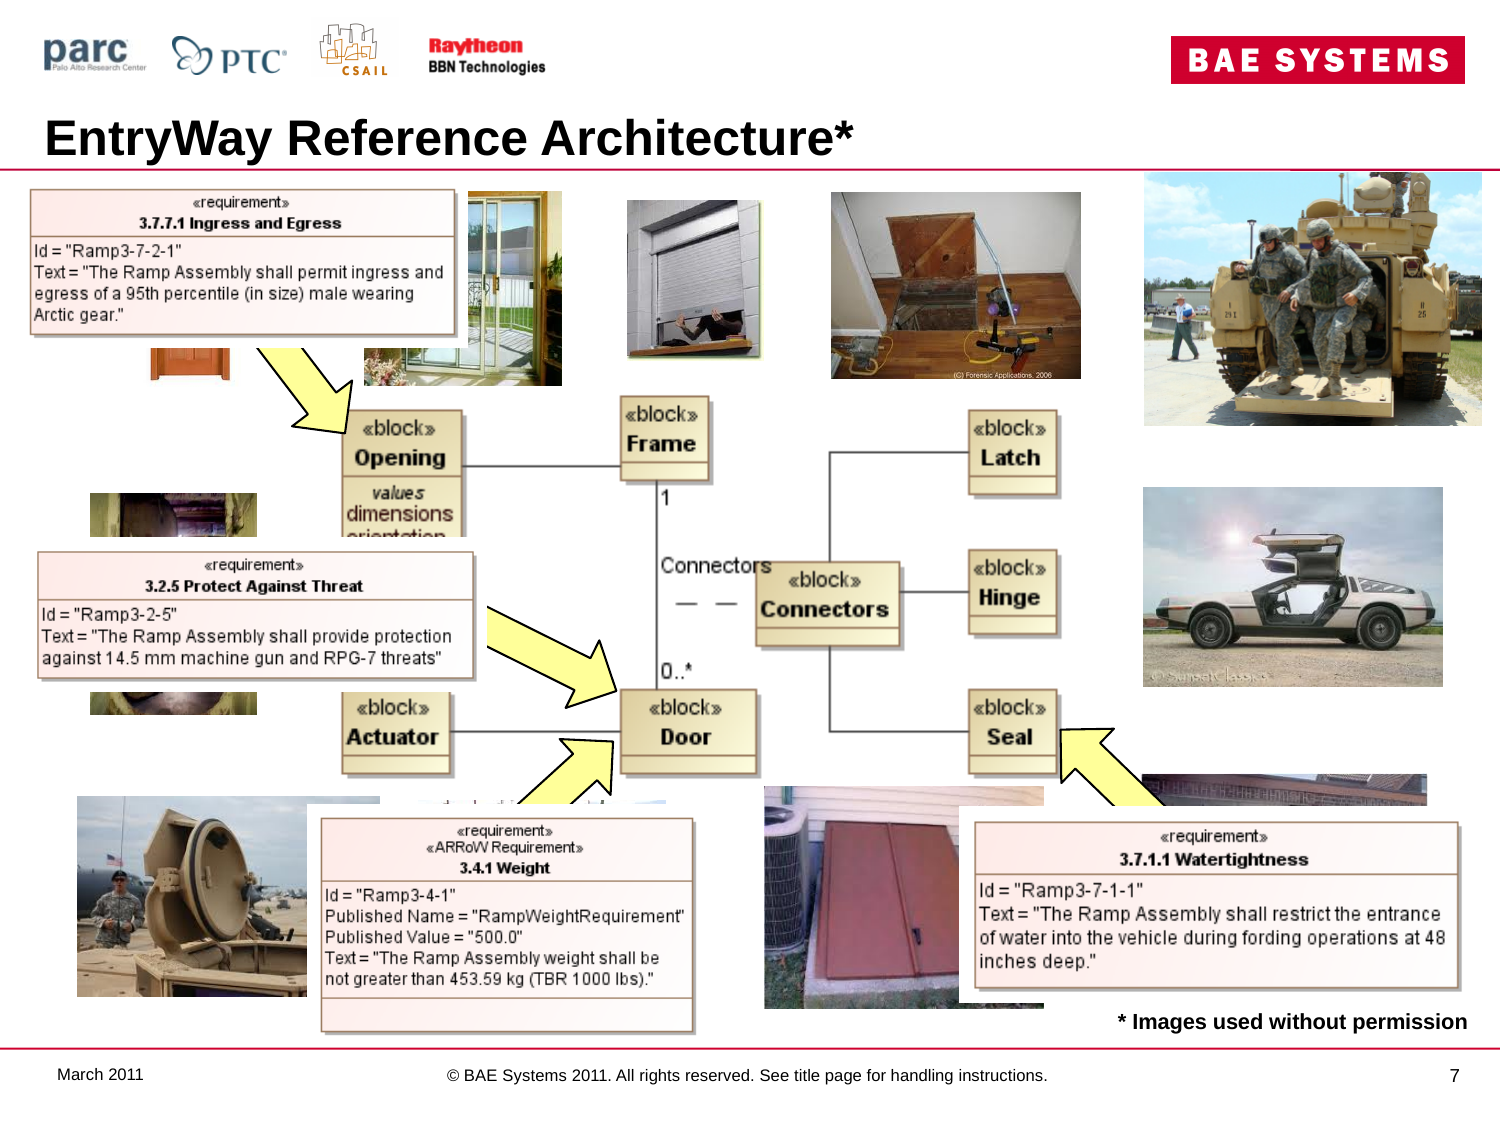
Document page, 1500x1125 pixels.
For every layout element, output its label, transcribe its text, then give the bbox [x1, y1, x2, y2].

picture [423, 30, 551, 73]
picture [23, 492, 487, 716]
picture [311, 17, 399, 73]
picture [77, 795, 706, 1045]
slide_number 7 [1124, 1055, 1476, 1109]
text_box [1080, 728, 1136, 805]
picture [1171, 36, 1465, 84]
text_box * Images used without permission [1102, 1000, 1483, 1042]
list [322, 376, 1076, 793]
picture [172, 36, 287, 73]
title EntryWay Reference Architecture* [44, 73, 1405, 168]
picture [44, 39, 147, 71]
picture [627, 199, 765, 362]
footer © BAE Systems 2011. All rights reserved. See title page for handling instructions. [374, 1057, 1122, 1112]
picture [1142, 486, 1444, 688]
text_box [285, 356, 323, 430]
picture [1144, 172, 1482, 426]
picture [763, 773, 1473, 1009]
picture [16, 175, 562, 388]
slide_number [41, 1055, 393, 1112]
picture [831, 191, 1082, 380]
